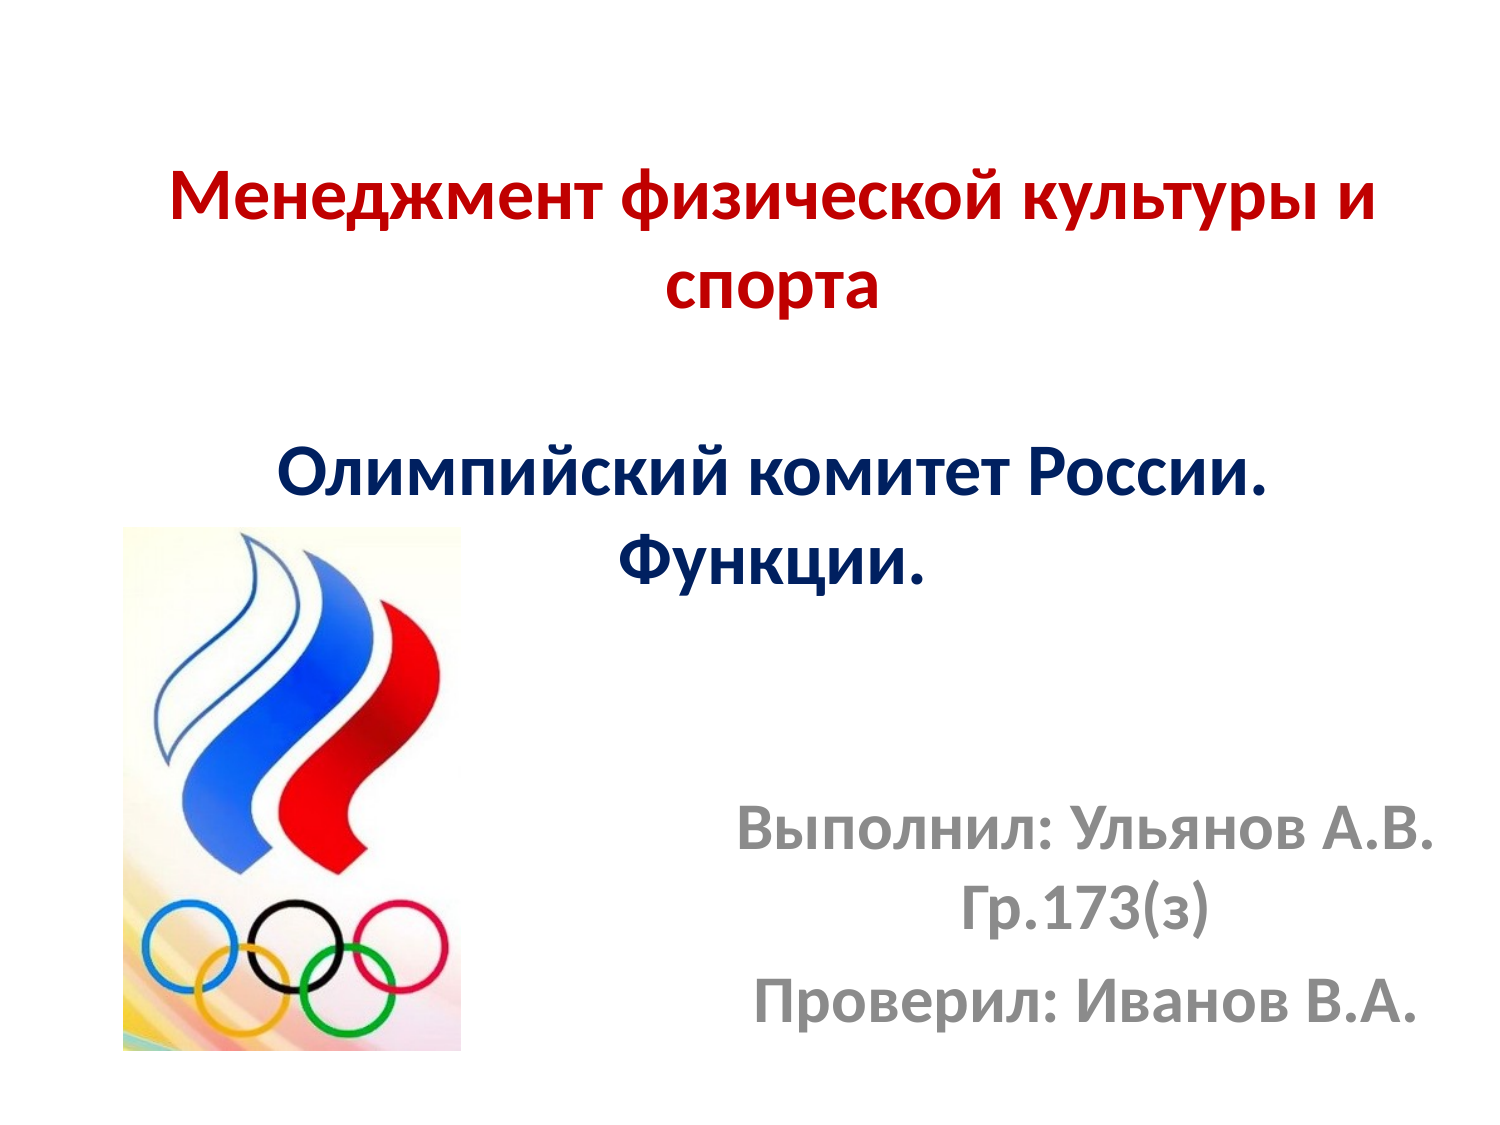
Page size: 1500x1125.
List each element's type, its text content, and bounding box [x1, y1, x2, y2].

subtitle Выполнил: Ульянов А.В. Гр.173(з) Проверил: Иванов В.А. [714, 775, 1459, 1063]
title Менеджмент физической культуры и спорта Олимпийский комитет России. Функции. [135, 137, 1411, 697]
picture [123, 526, 461, 1051]
